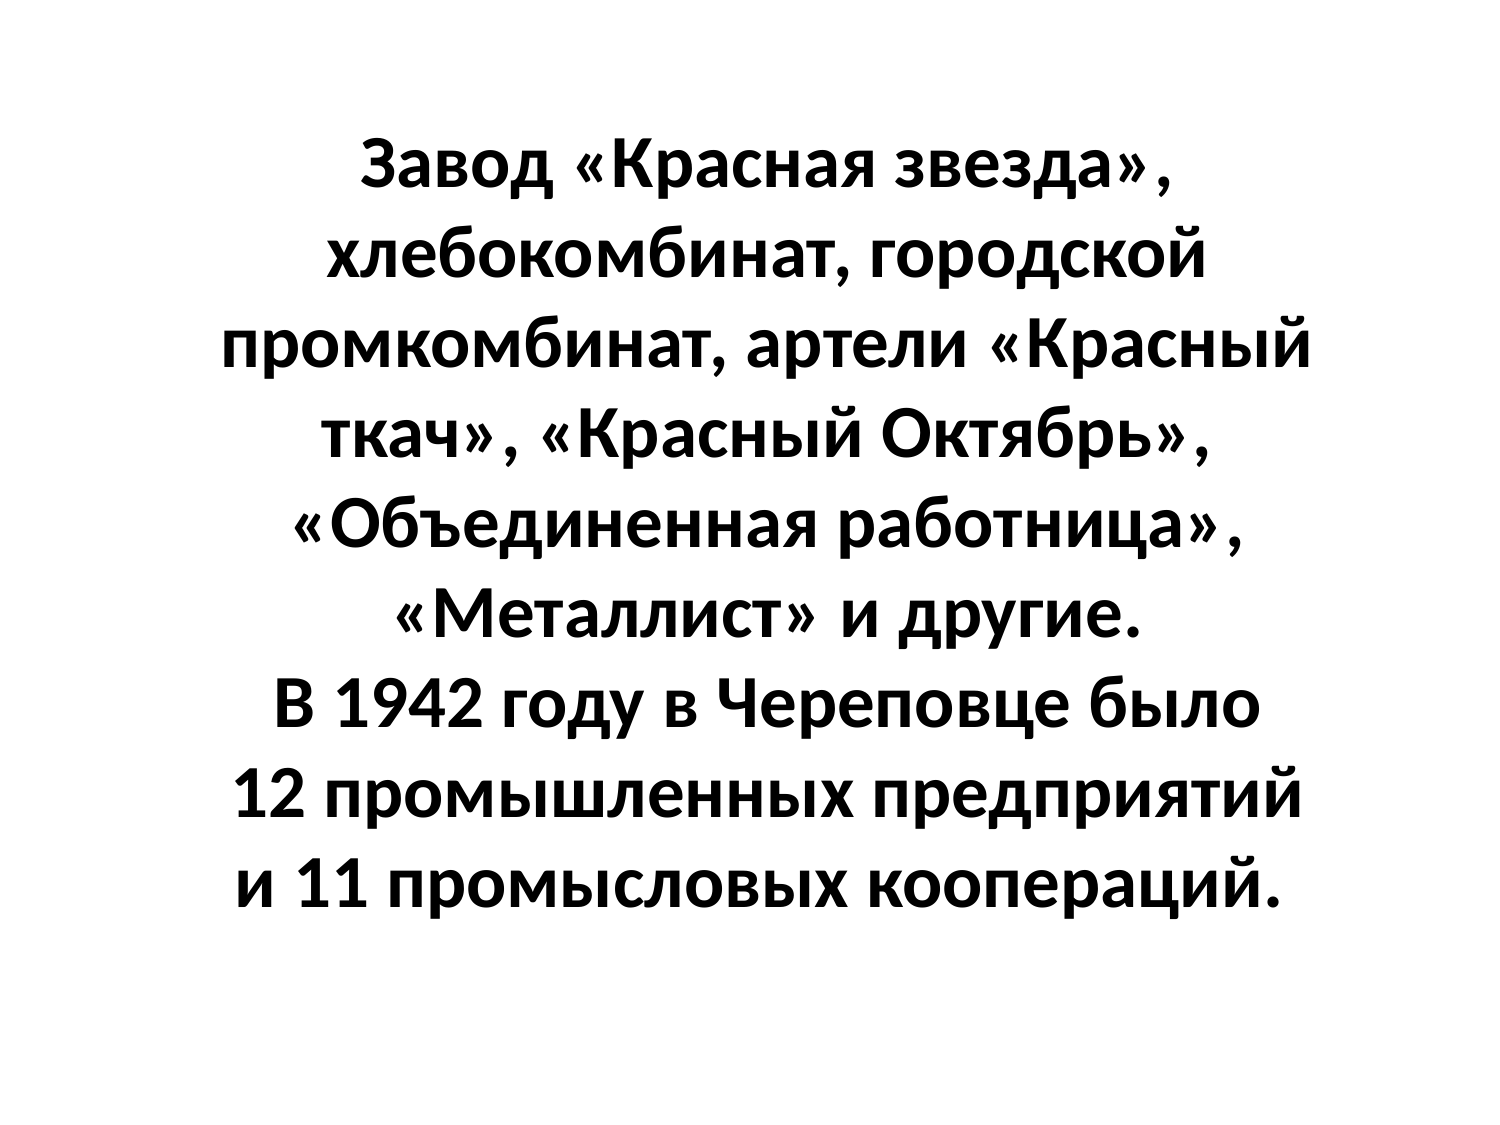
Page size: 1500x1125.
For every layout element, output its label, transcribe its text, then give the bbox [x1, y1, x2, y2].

text_box Завод «Красная звезда», хлебокомбинат, городской промкомбинат, артели «Красный ткач», «Красный Октябрь», «Объединенная работница», «Металлист» и другие. В 1942 году в Череповце было 12 промышленных предприятий и 11 промысловых коопераций. [117, 105, 1418, 931]
